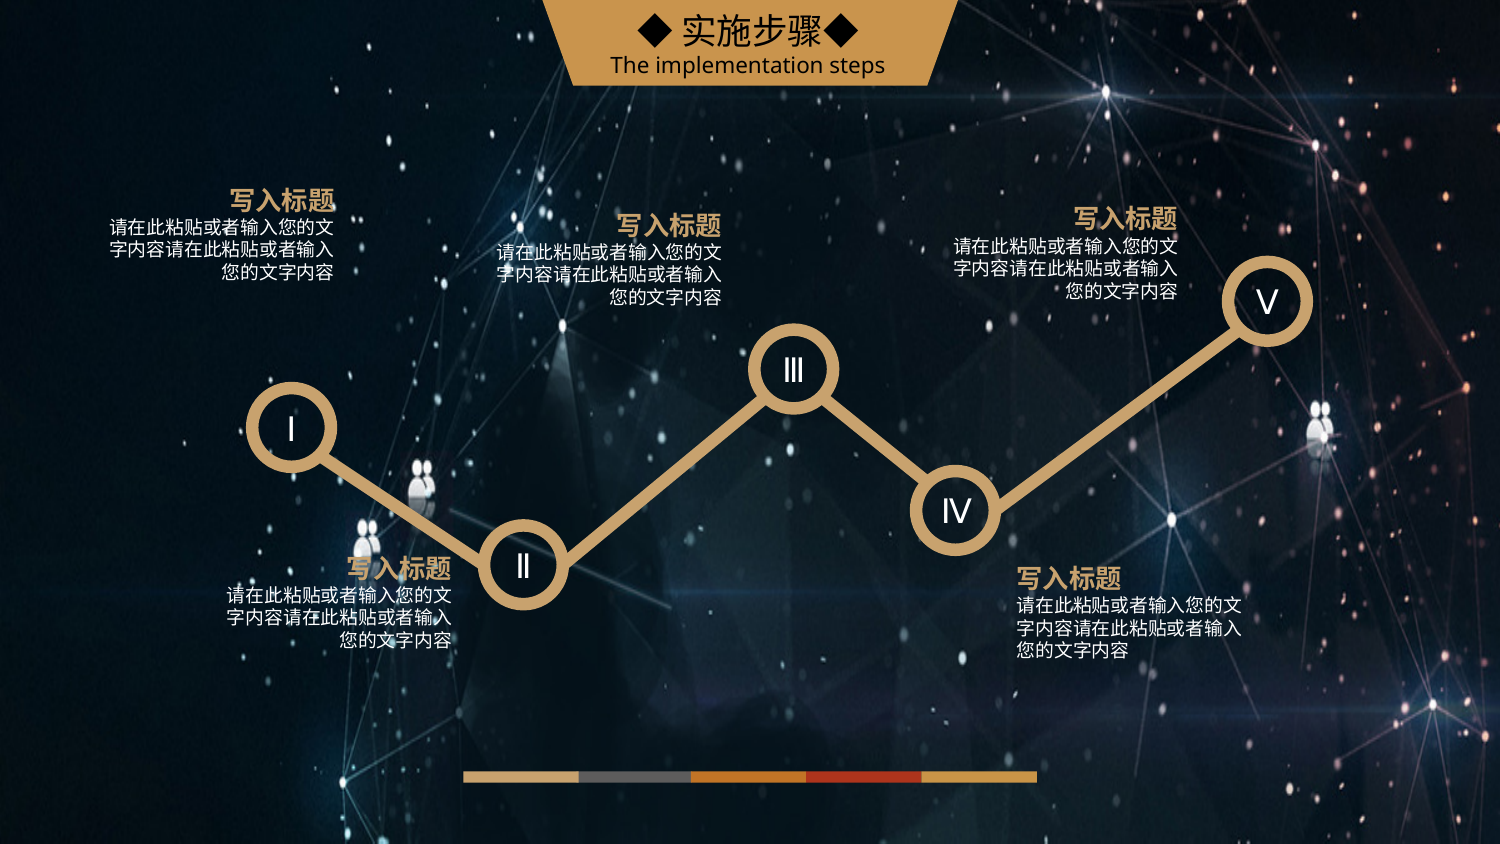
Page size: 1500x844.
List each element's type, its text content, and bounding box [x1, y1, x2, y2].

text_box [793, 409, 956, 473]
text_box 写入标题 请在此粘贴或者输入您的文字内容请在此粘贴或者输入您的文字内容 [1009, 518, 1264, 665]
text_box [551, 370, 755, 595]
text_box Ⅴ [1228, 261, 1307, 341]
text_box Ⅳ [916, 471, 979, 550]
text_box Ⅲ [754, 329, 834, 409]
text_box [477, 0, 1023, 90]
text_box Ⅱ [484, 525, 546, 605]
text_box 写入标题 请在此粘贴或者输入您的文字内容请在此粘贴或者输入您的文字内容 [204, 548, 459, 655]
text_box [291, 467, 496, 539]
text_box Ⅰ [252, 388, 331, 467]
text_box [983, 302, 1229, 540]
text_box 写入标题 请在此粘贴或者输入您的文字内容请在此粘贴或者输入您的文字内容 [931, 158, 1185, 306]
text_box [463, 771, 1038, 783]
text_box 写入标题 请在此粘贴或者输入您的文字内容请在此粘贴或者输入您的文字内容 [87, 180, 341, 287]
text_box 写入标题 请在此粘贴或者输入您的文字内容请在此粘贴或者输入您的文字内容 [474, 205, 729, 312]
picture [0, 0, 1500, 844]
